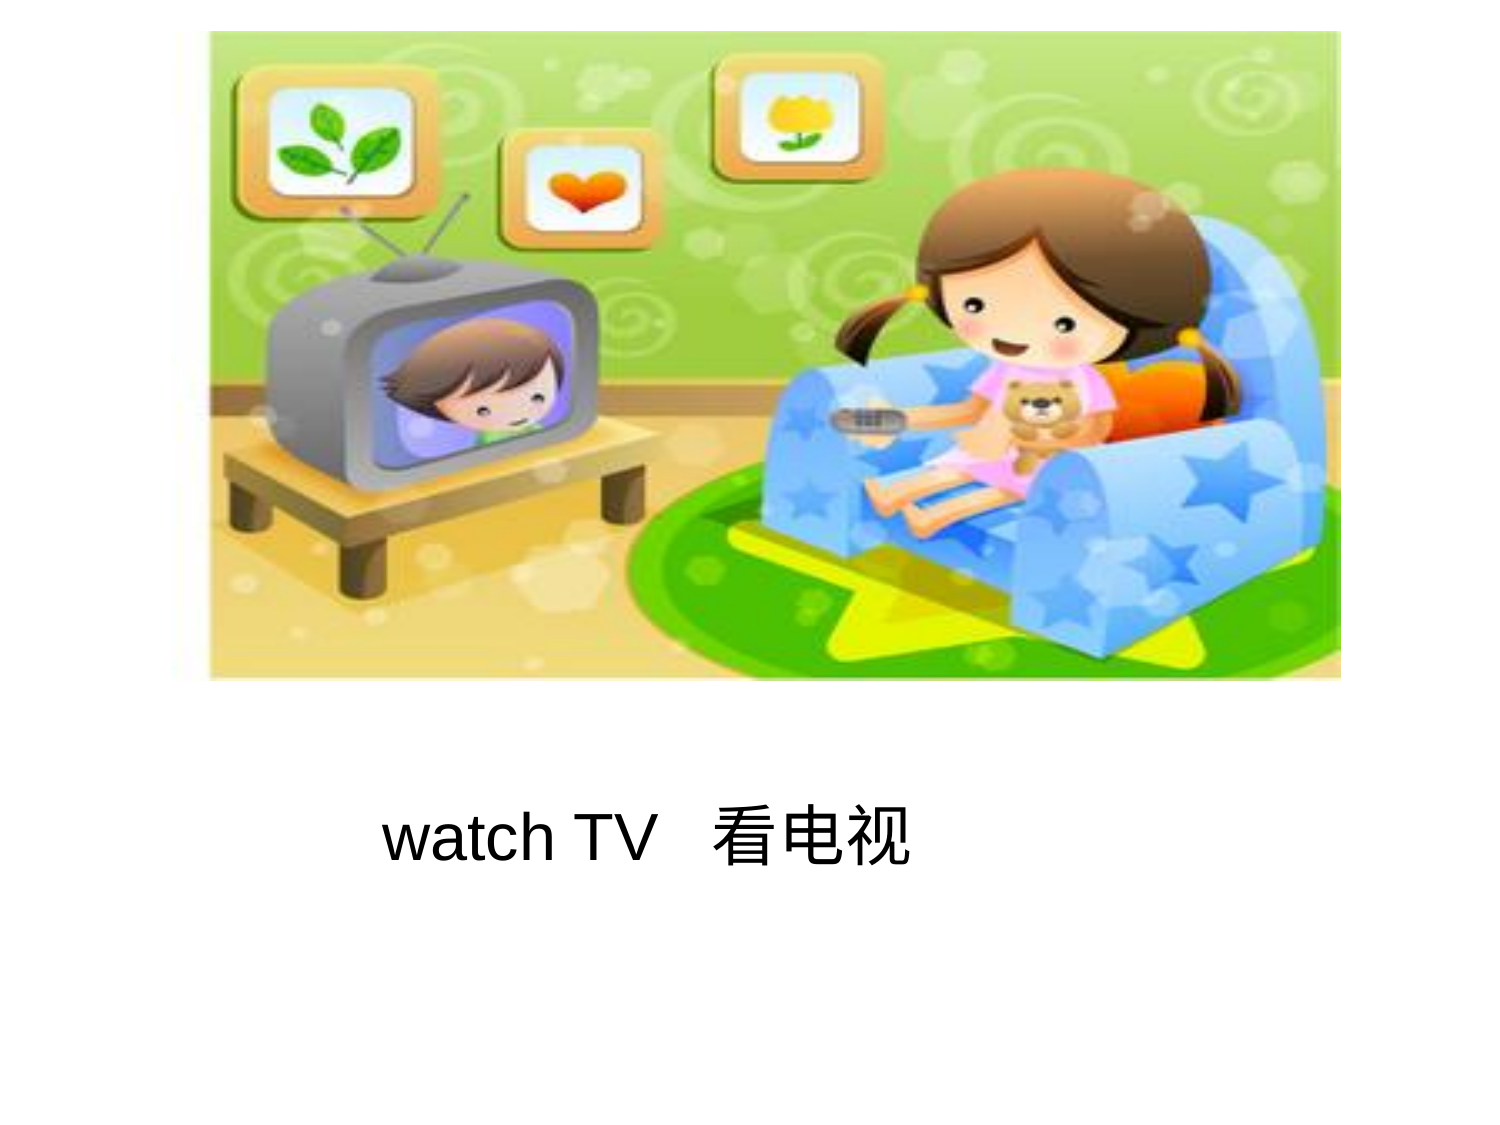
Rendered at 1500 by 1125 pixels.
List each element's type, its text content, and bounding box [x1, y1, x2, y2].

text_box watch TV 看电视 [367, 786, 1270, 882]
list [171, 30, 1342, 681]
